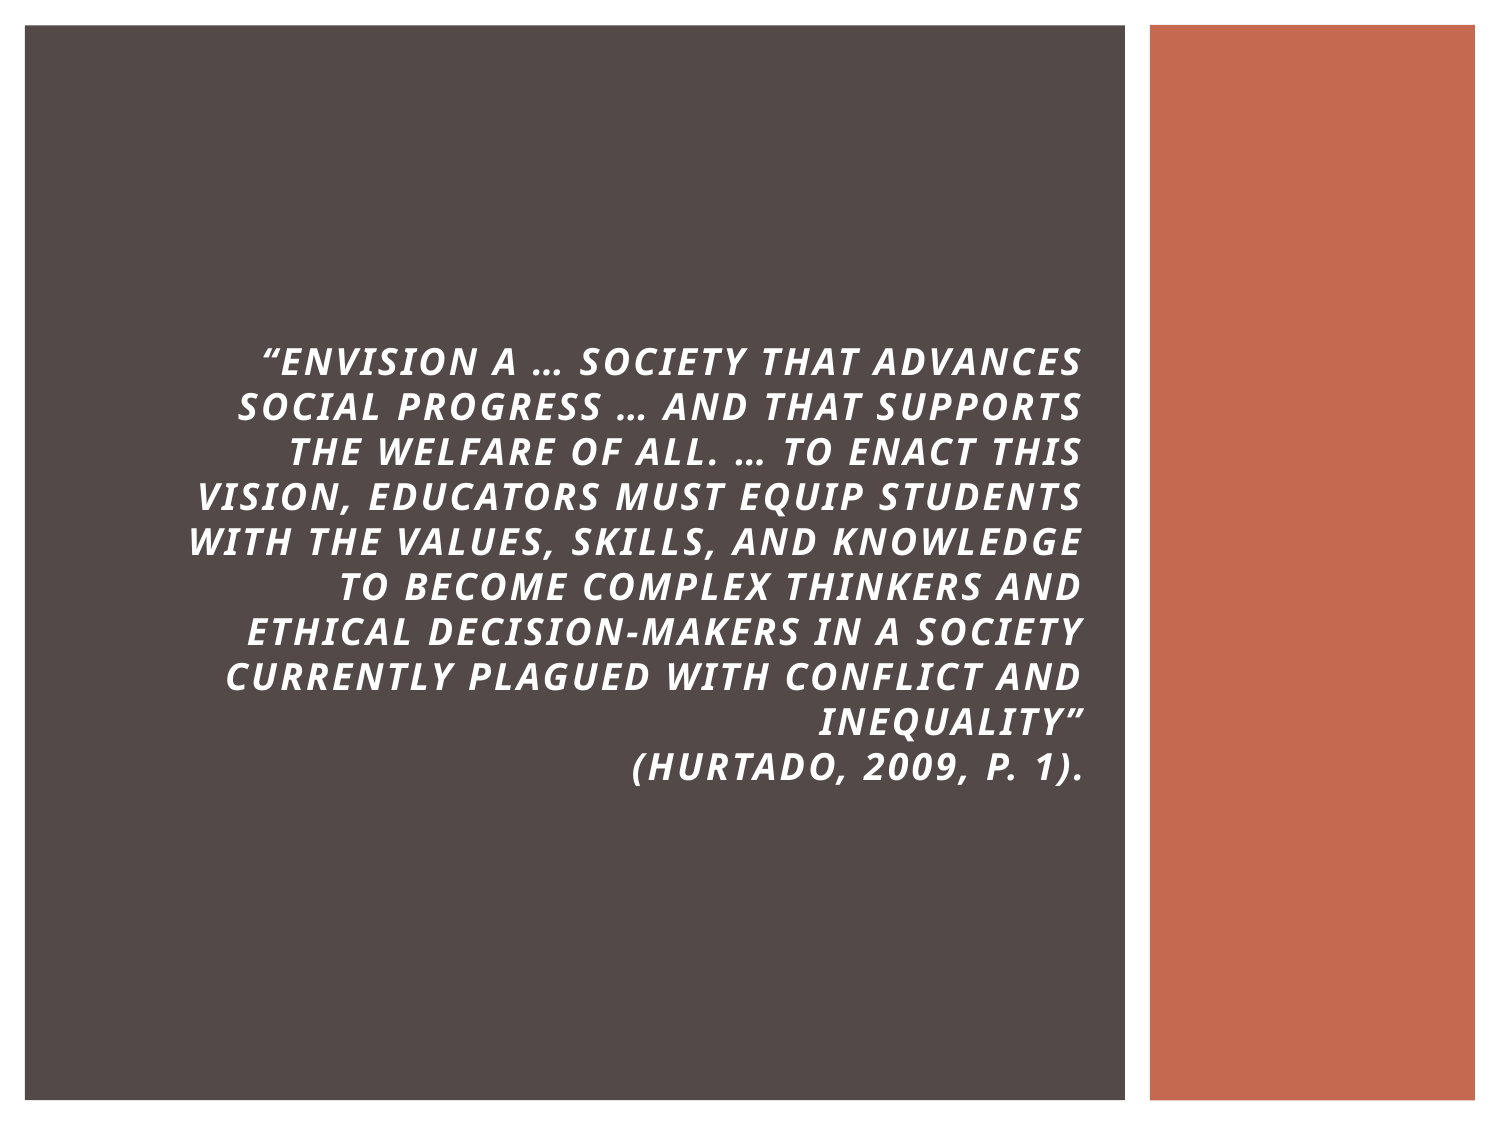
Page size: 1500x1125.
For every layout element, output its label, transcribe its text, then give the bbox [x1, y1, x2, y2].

title “Envision a … society that advances social progress … and that supports the welfare of all. … to enact this vision, educators must equip students with the values, skills, and knowledge to become complex thinkers and ethical deci­sion-makers in a society currently plagued with conflict and inequality” (Hurtado, 2009, p. 1). [150, 350, 1100, 776]
